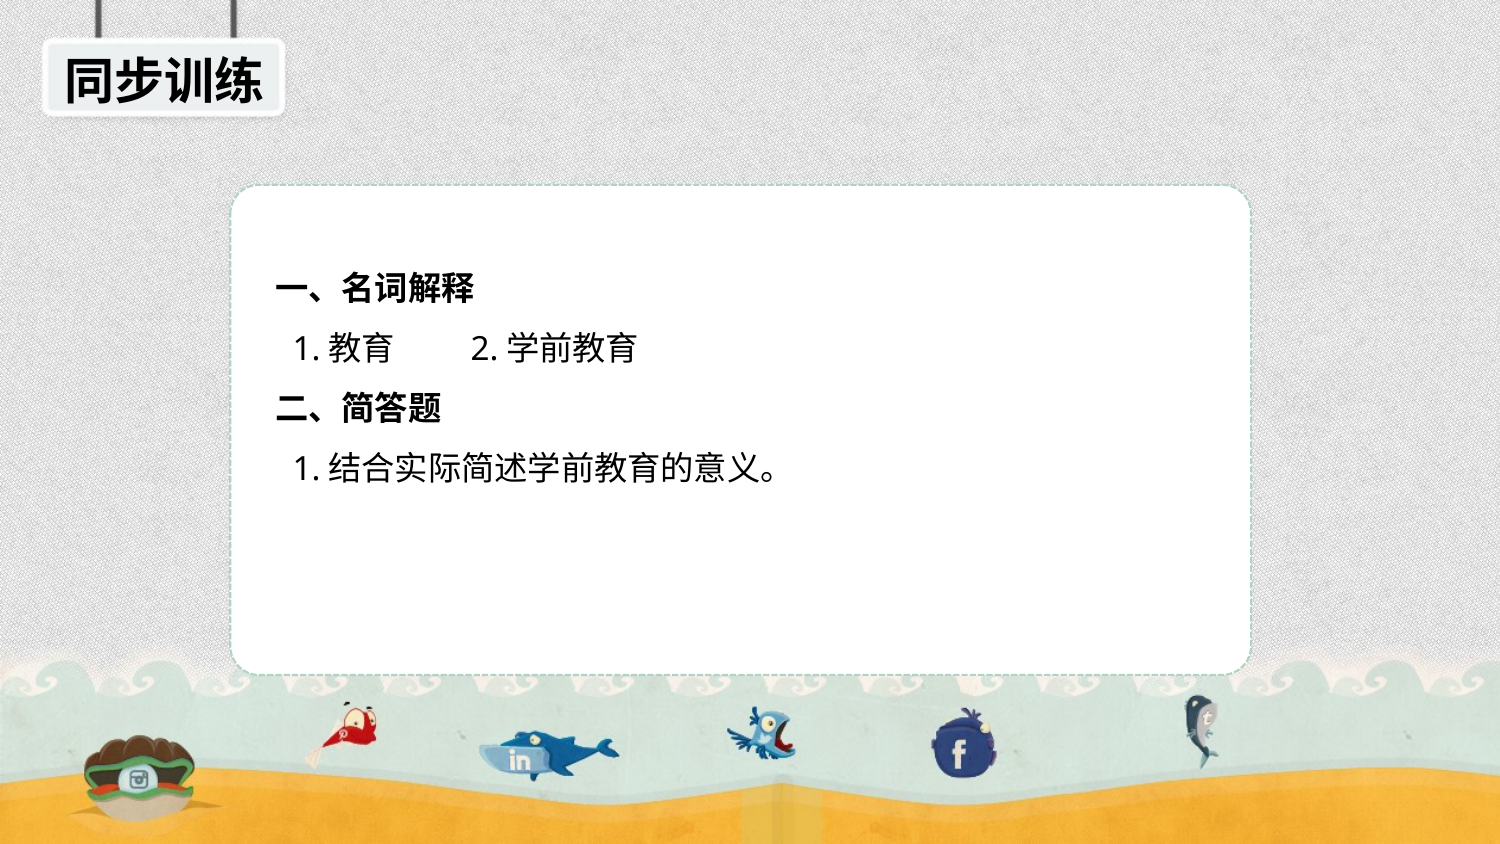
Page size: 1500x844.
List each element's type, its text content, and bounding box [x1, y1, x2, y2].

text_box [229, 183, 1253, 677]
picture [0, 0, 1500, 844]
text_box 同步训练 [45, 42, 283, 119]
text_box 一、名词解释 1.教育 2.学前教育 二、简答题 1.结合实际简述学前教育的意义。 [260, 239, 1116, 583]
